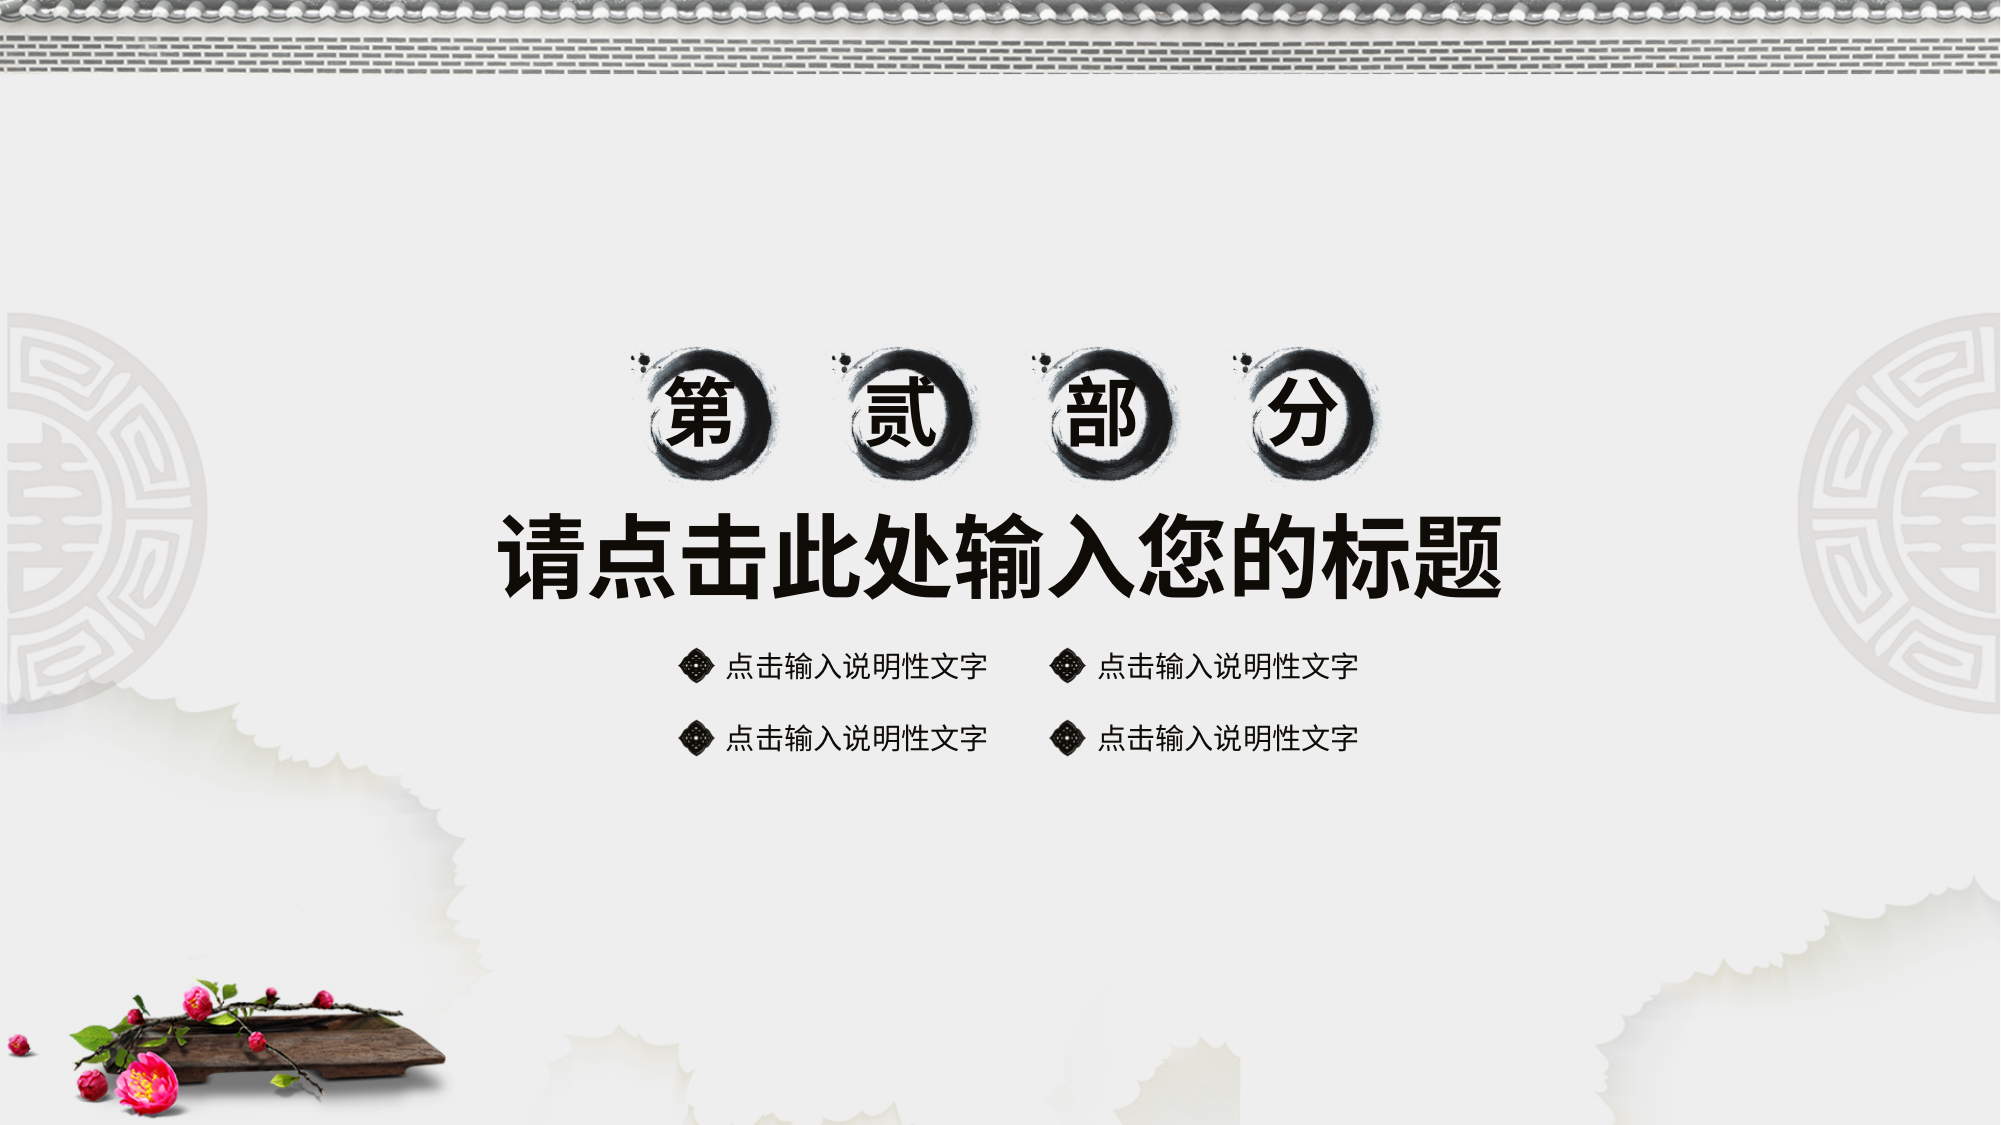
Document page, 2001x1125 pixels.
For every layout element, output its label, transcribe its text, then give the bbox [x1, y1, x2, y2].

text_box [616, 332, 782, 491]
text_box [1049, 640, 1381, 692]
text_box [1049, 712, 1381, 764]
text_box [678, 640, 1010, 692]
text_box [1017, 332, 1183, 491]
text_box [816, 332, 983, 491]
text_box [678, 712, 1010, 764]
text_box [1218, 332, 1384, 491]
picture [0, 0, 2001, 1125]
text_box 请点击此处输入您的标题 [478, 492, 1522, 618]
